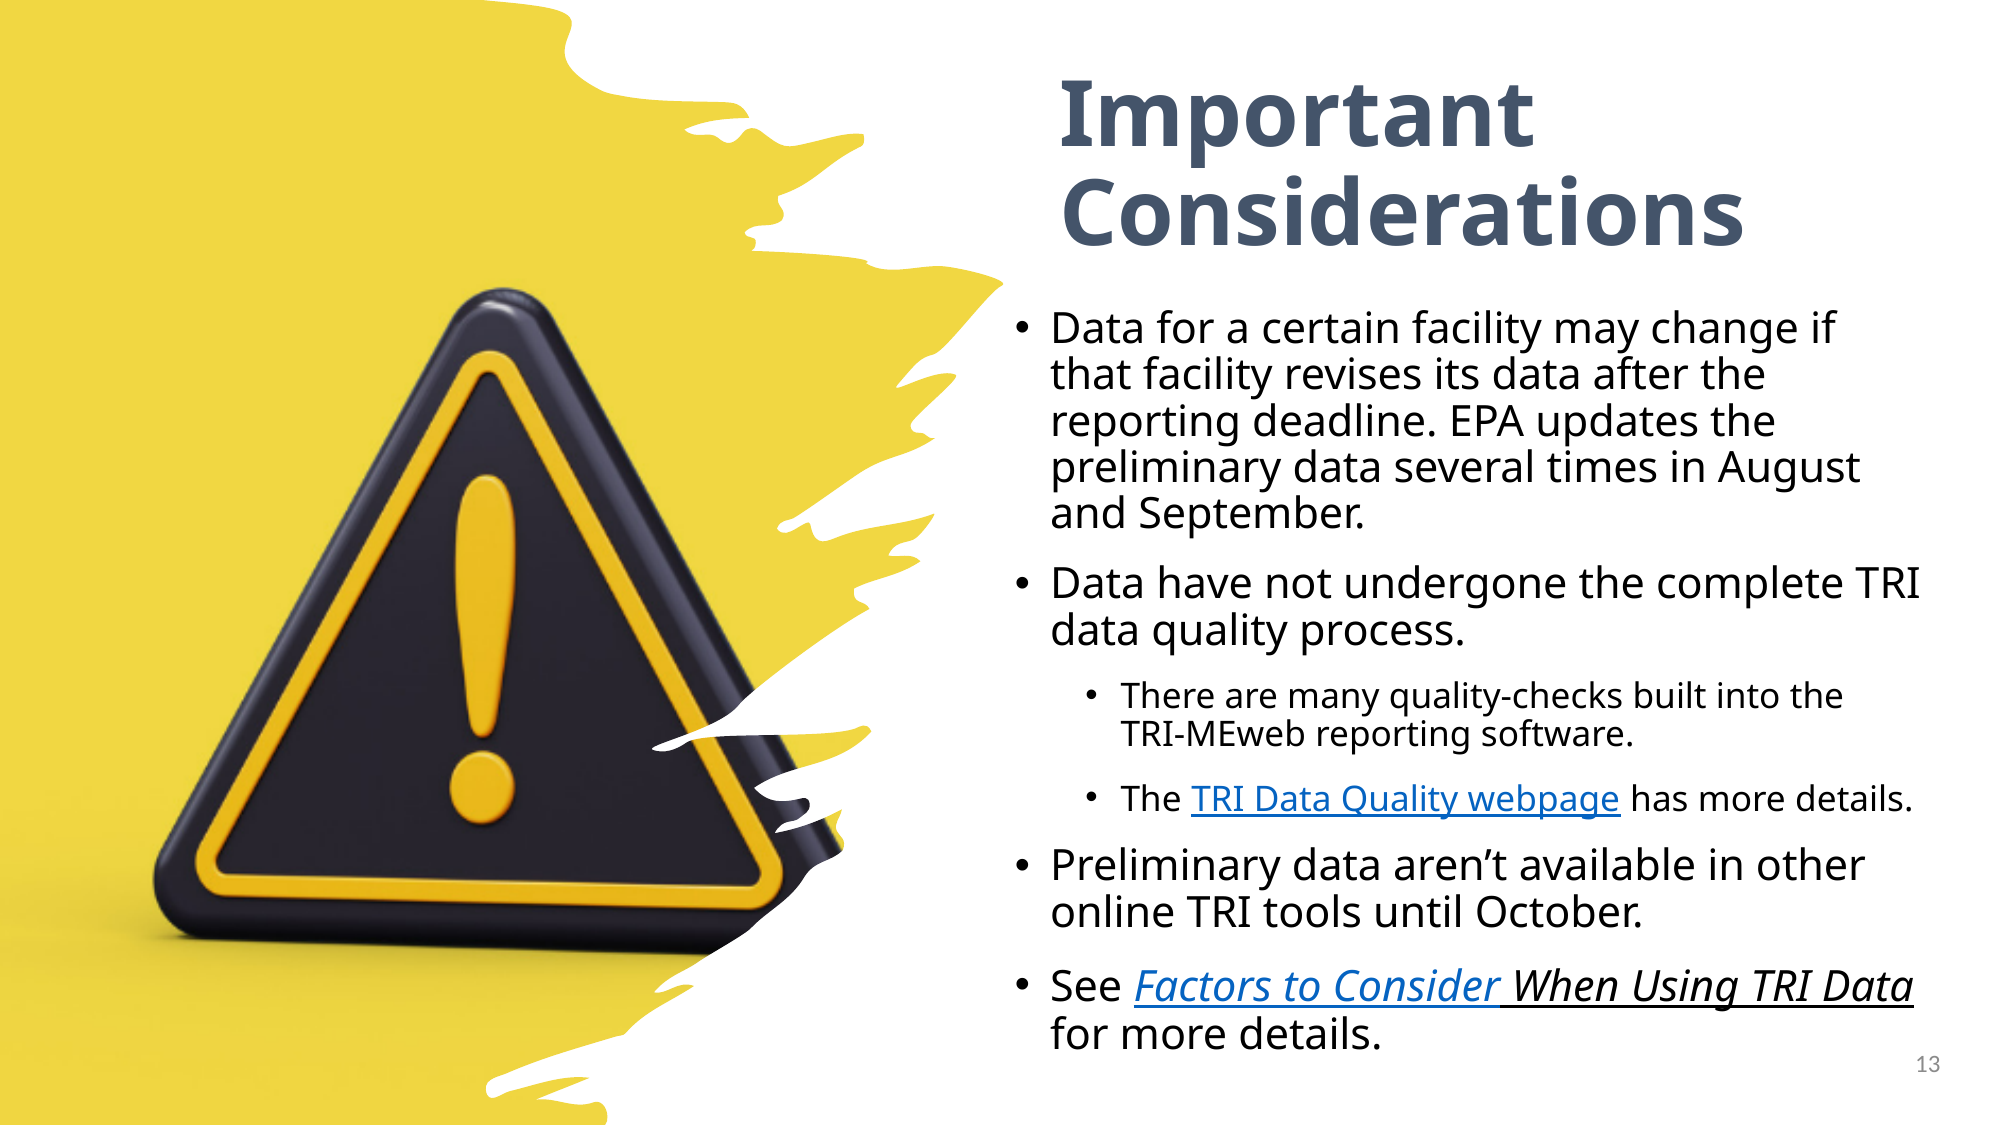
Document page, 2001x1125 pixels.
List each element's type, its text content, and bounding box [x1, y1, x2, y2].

list Data for a certain facility may change if that facility revises its data after the reporting deadline. EPA updates the preliminary data several times in August and September. Data have not undergone the complete TRI data quality process. There are many quality-checks built into the TRI-MEweb reporting software. The TRI Data Quality webpage has more details. Preliminary data aren’t available in other online TRI tools until October. See Factors to Consider When Using TRI Data for more details. [1004, 298, 1940, 1071]
picture [0, 0, 1004, 1125]
slide_number 13 [1505, 1032, 1956, 1092]
title Important Considerations [1044, 54, 1838, 278]
text_box [1004, 0, 2000, 1125]
